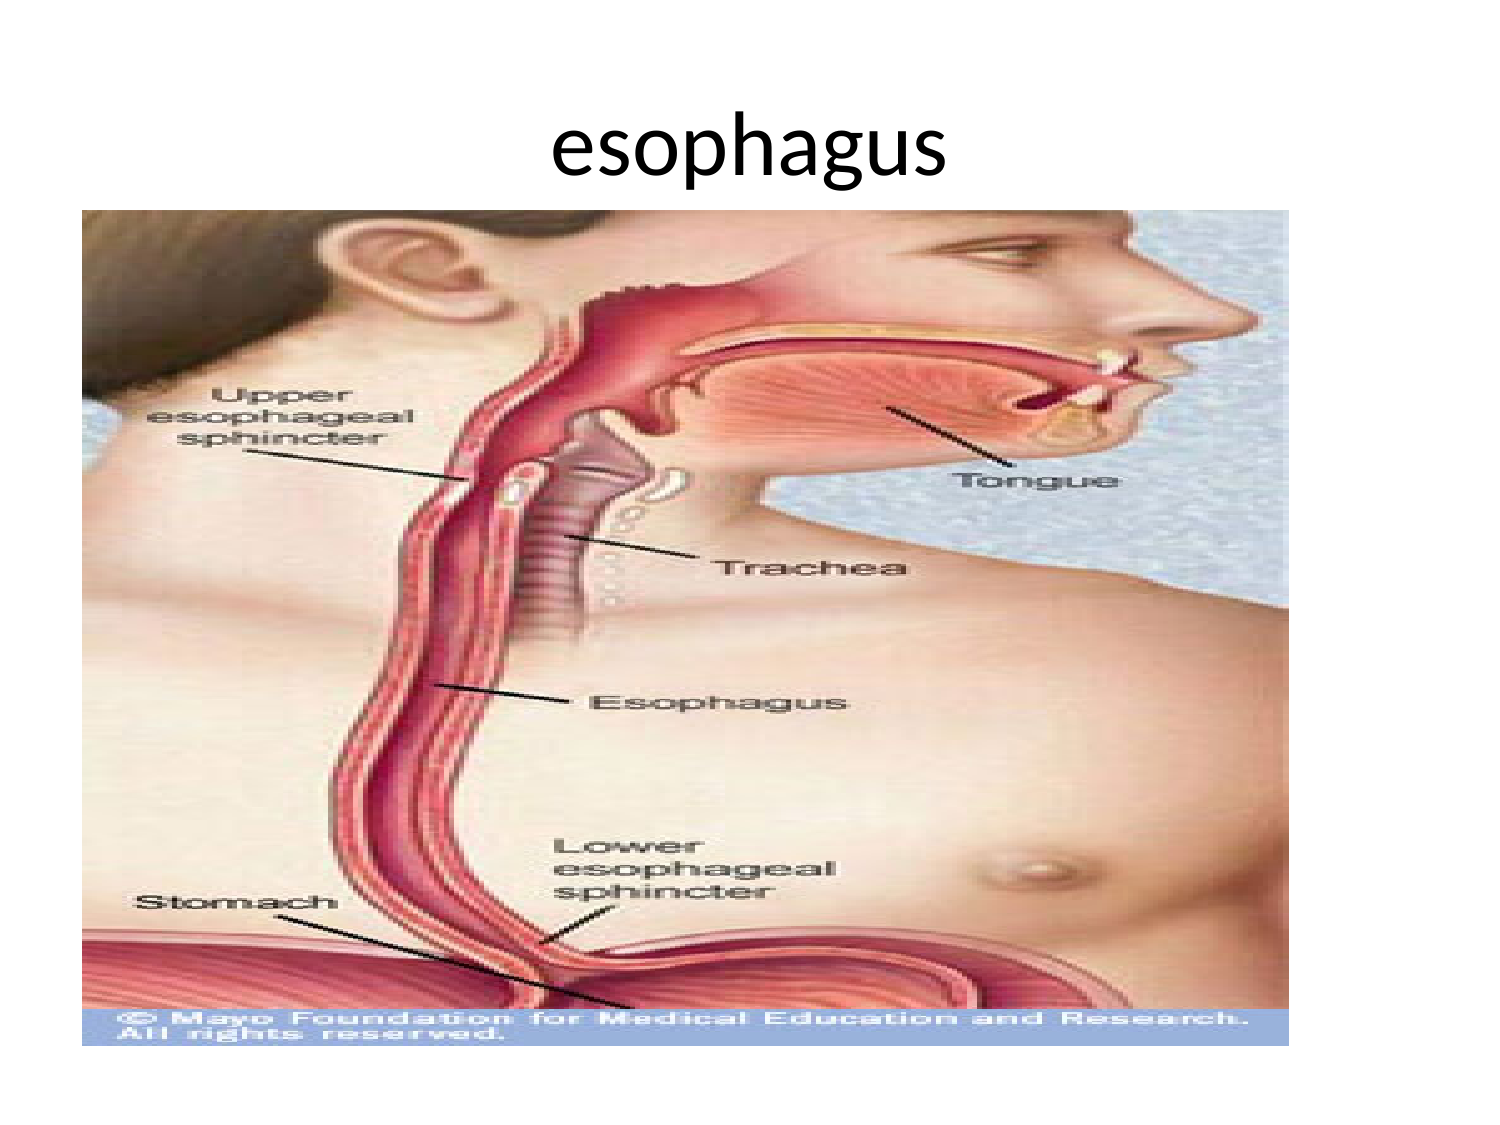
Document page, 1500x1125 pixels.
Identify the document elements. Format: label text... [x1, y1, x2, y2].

picture [81, 210, 1290, 1046]
title esophagus [75, 45, 1425, 233]
